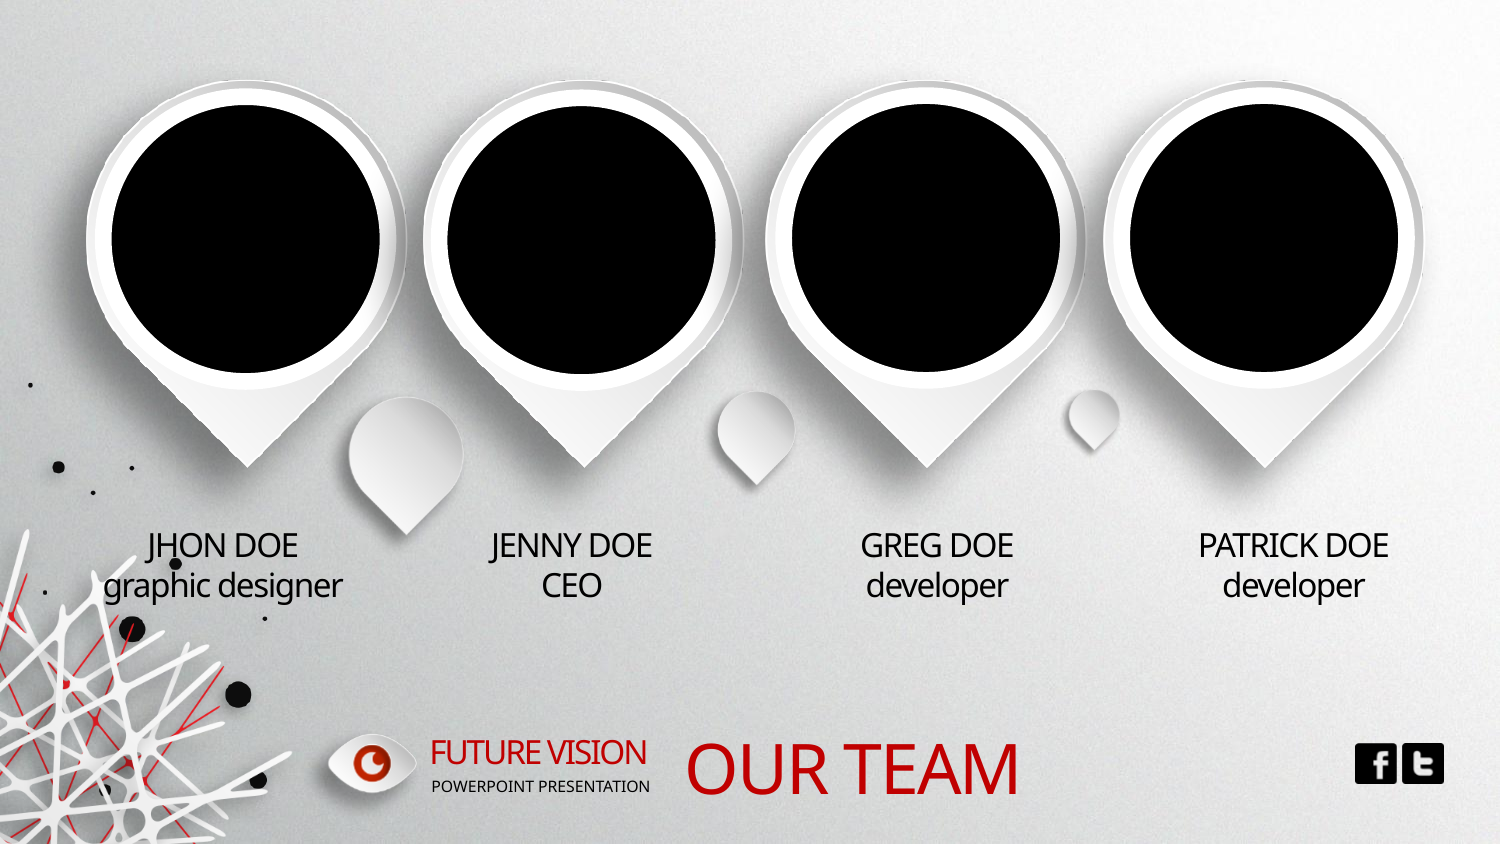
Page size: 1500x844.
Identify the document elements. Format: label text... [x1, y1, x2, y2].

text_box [15, 62, 351, 529]
text_box JENNY DOE CEO [440, 537, 705, 604]
text_box PATRICK DOE developer [1161, 537, 1427, 604]
text_box GREG DOE developer [805, 537, 1070, 604]
text_box JHON DOE graphic designer [304, 537, 356, 604]
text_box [695, 62, 1032, 529]
text_box OUR TEAM [684, 724, 1338, 809]
text_box FUTURE VISION [429, 731, 682, 772]
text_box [1033, 62, 1441, 529]
text_box POWERPOINT PRESENTATION [431, 777, 674, 797]
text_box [352, 62, 694, 529]
picture [0, 0, 1500, 844]
